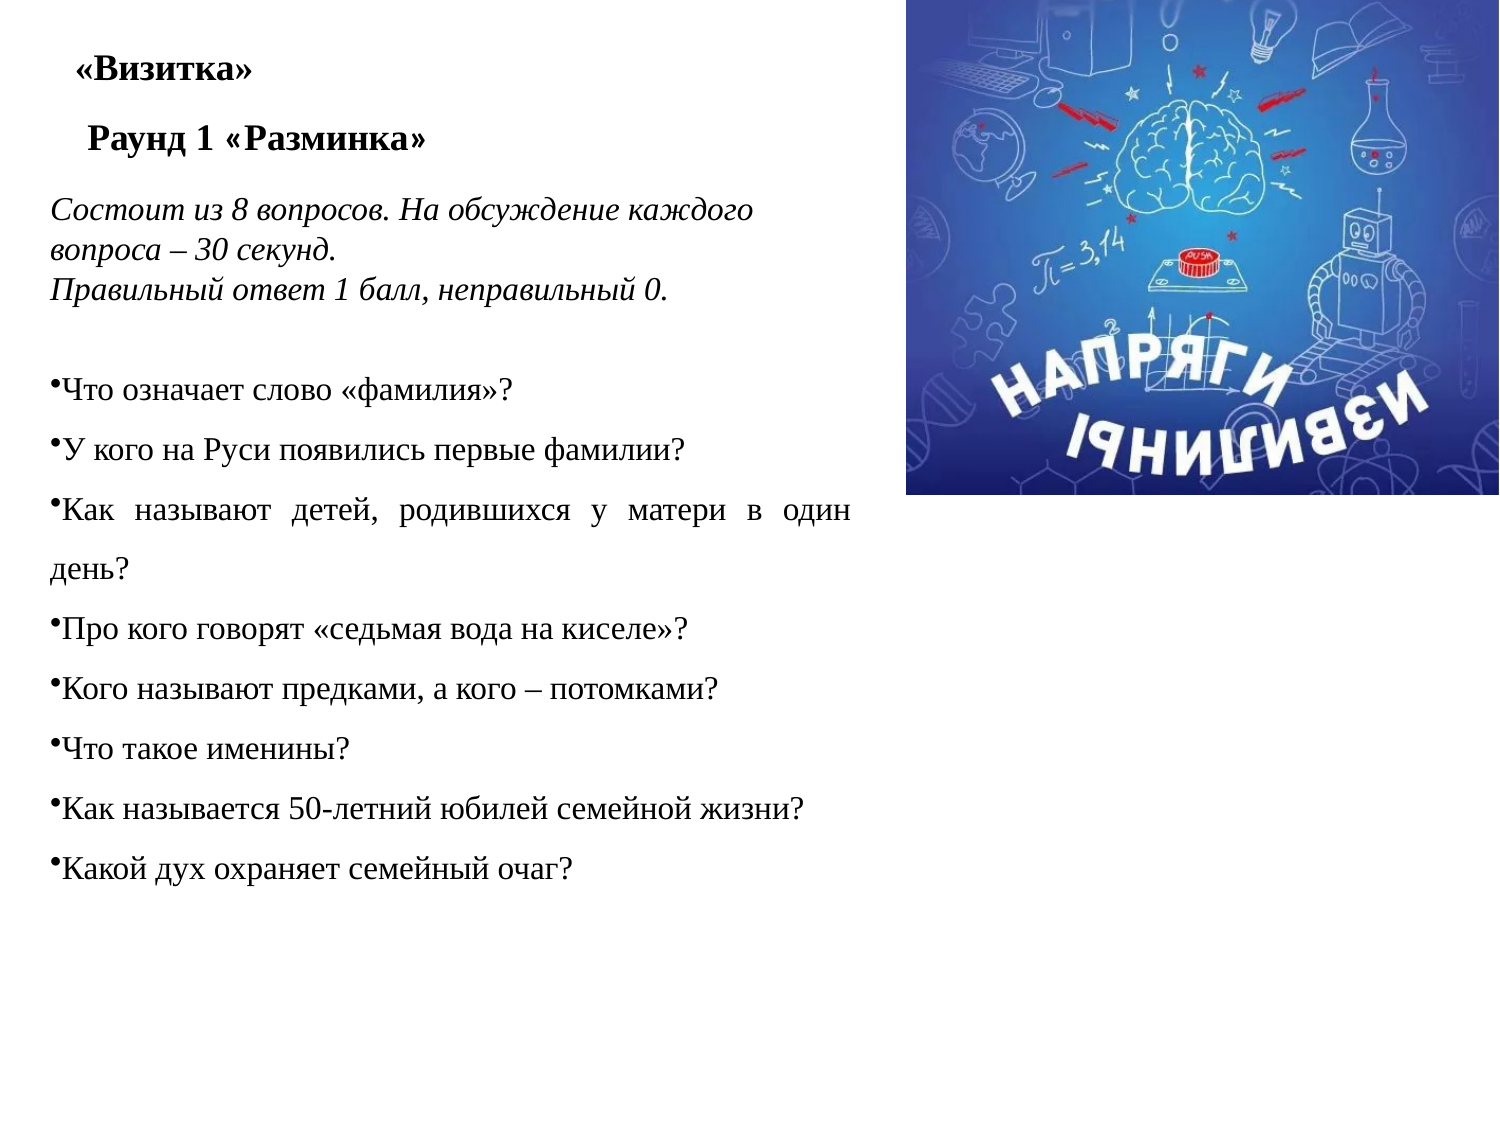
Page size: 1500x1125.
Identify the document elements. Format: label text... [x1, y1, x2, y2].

text_box Состоит из 8 вопросов. На обсуждение каждого вопроса – 30 секунд. Правильный ответ 1 балл, неправильный 0. Что означает слово «фамилия»? У кого на Руси появились первые фамилии? Как называют детей, родившихся у матери в один день? Про кого говорят «седьмая вода на киселе»? Кого называют предками, а кого – потомками? Что такое именины? Как называется 50-летний юбилей семейной жизни? Какой дух охраняет семейный очаг? [35, 179, 868, 894]
picture [905, 0, 1500, 495]
text_box Раунд 1 «Разминка» [72, 105, 445, 166]
text_box «Визитка» [59, 35, 269, 96]
